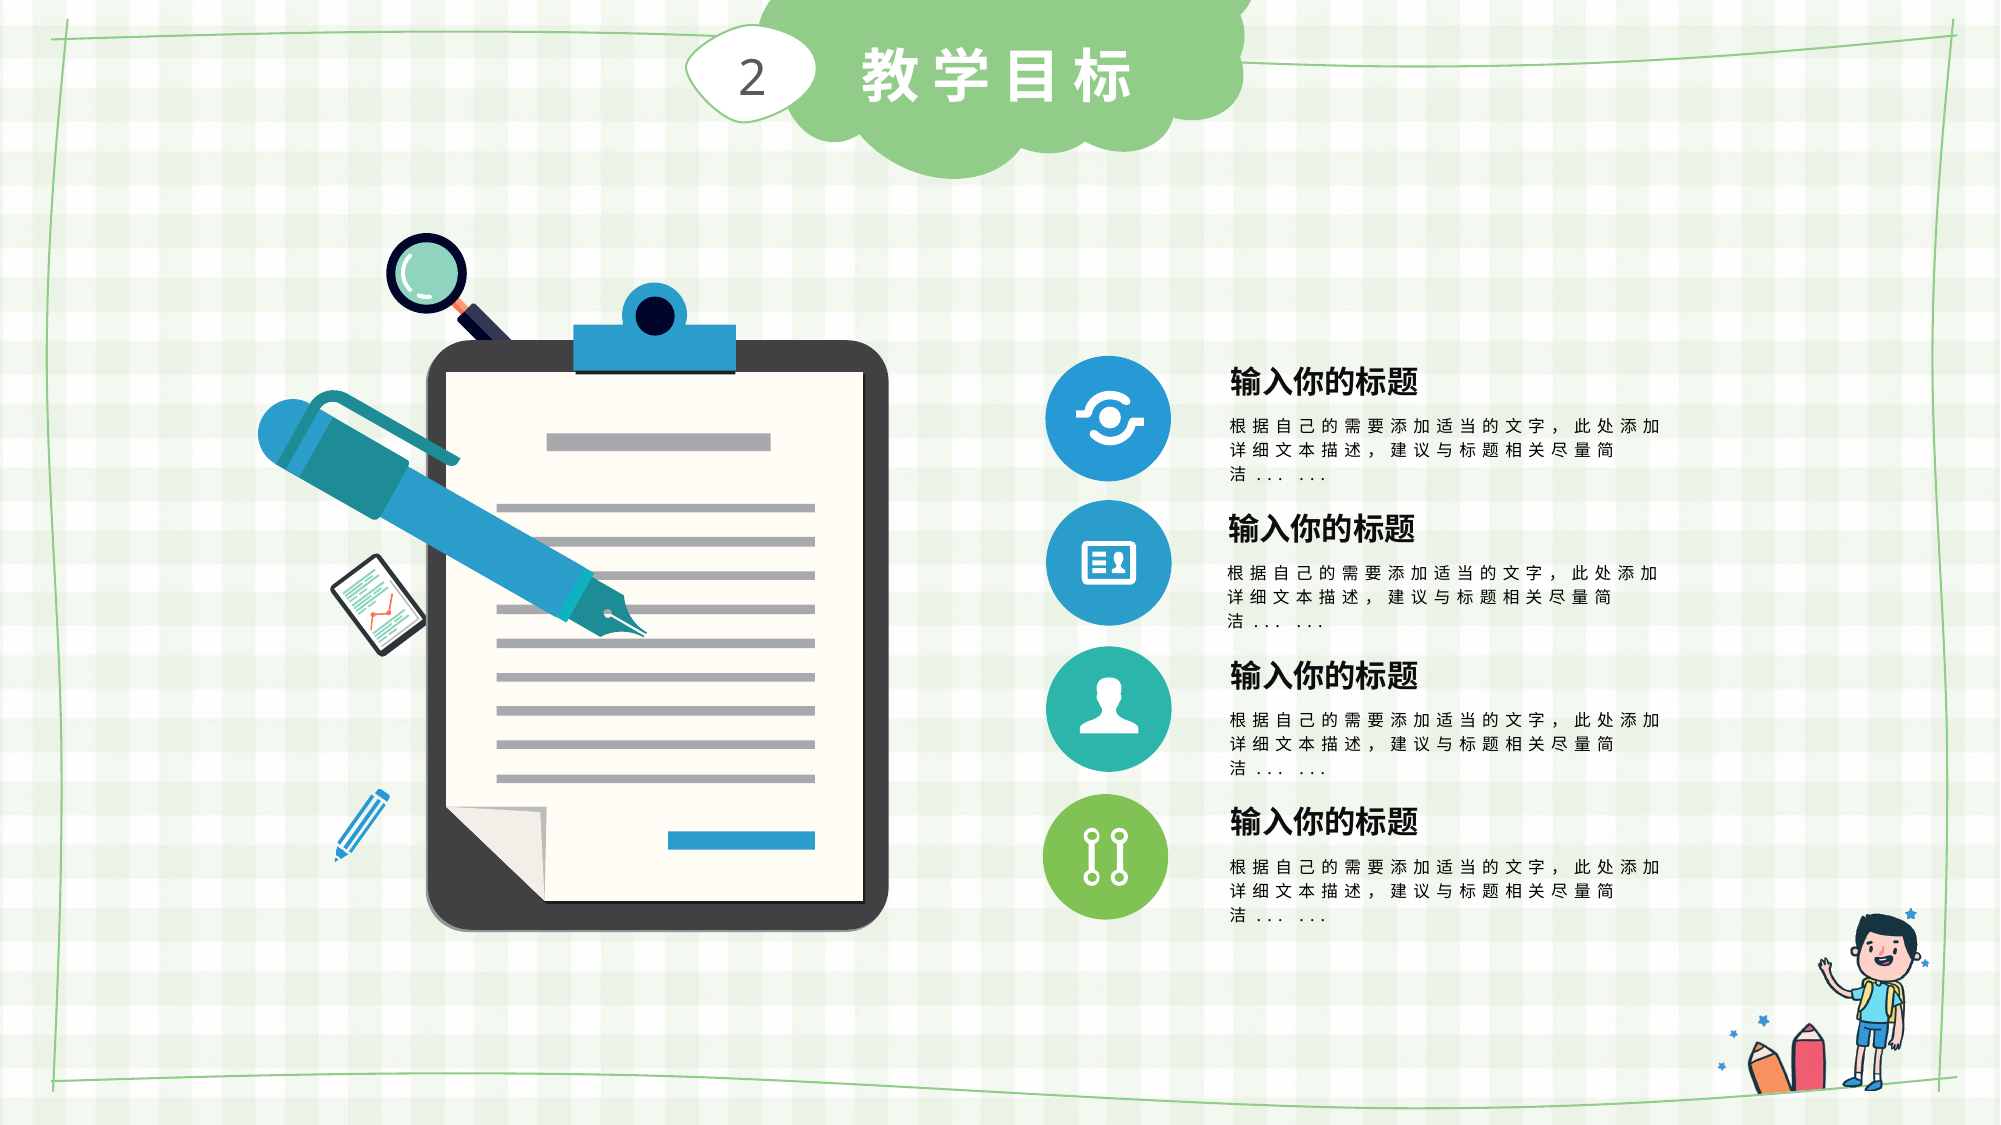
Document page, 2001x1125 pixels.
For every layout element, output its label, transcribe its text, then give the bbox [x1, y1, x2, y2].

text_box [239, 229, 889, 932]
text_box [1046, 500, 1172, 626]
picture [1714, 908, 1929, 1096]
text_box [1045, 355, 1171, 482]
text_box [1214, 795, 1686, 934]
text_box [1214, 354, 1686, 493]
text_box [1212, 501, 1683, 640]
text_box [1214, 648, 1686, 787]
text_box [1046, 646, 1172, 772]
text_box 教学目标 [857, 39, 1158, 140]
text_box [1042, 794, 1169, 920]
text_box 2 [723, 37, 782, 113]
